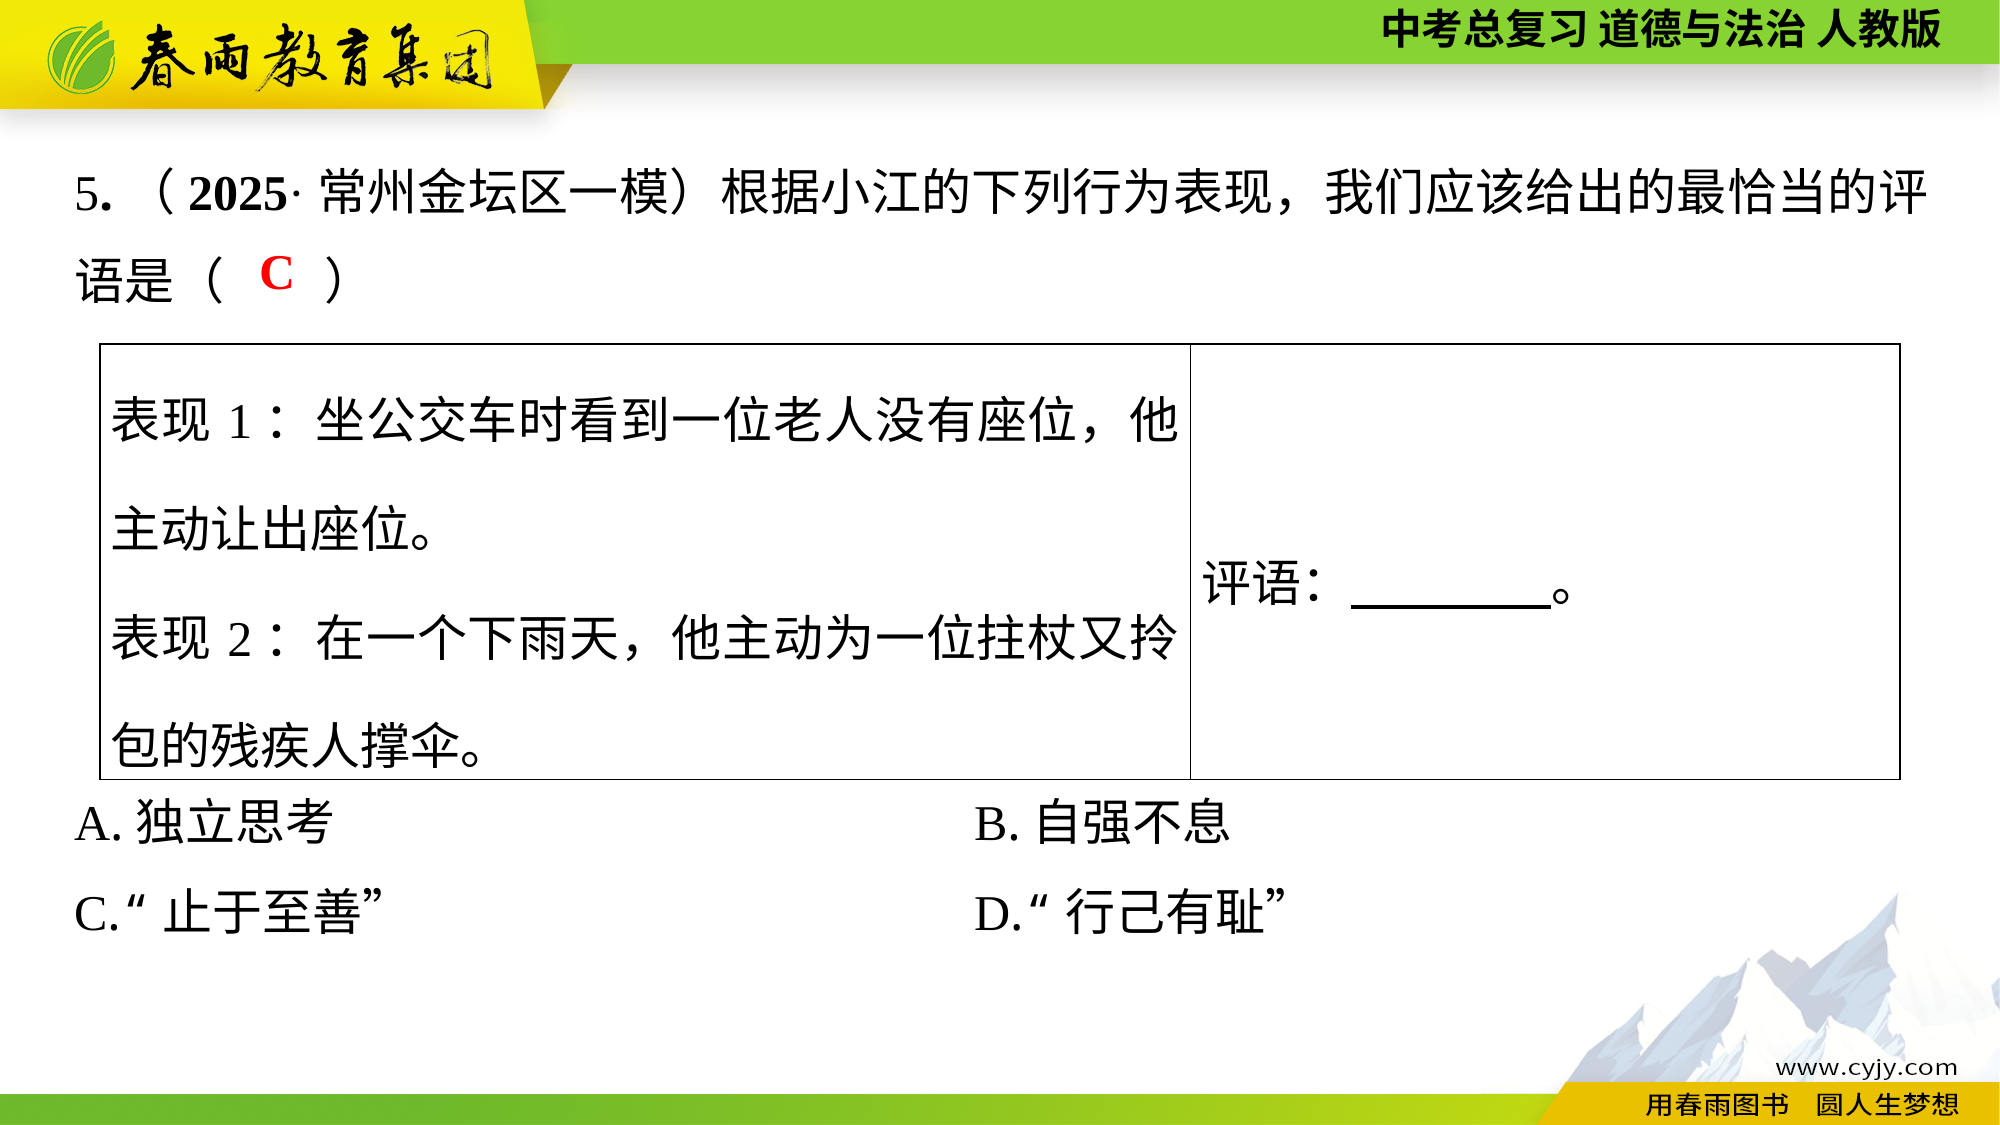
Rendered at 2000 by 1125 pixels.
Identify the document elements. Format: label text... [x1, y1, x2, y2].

picture [0, 0, 2000, 1125]
table_header 表现1：坐公交车时看到一位老人没有座位，他主动让出座位。 表现2：在一个下雨天，他主动为一位拄杖又拎包的残疾人撑伞。 [101, 345, 1190, 779]
text_box C [244, 231, 311, 307]
list 5.（2025·常州金坛区一模）根据小江的下列行为表现，我们应该给出的最恰当的评语是（ ） A.独立思考 B.自强不息 C.“止于至善” D.“行己有耻” [59, 122, 1944, 956]
table_header 评语： 。 [1191, 345, 1899, 779]
